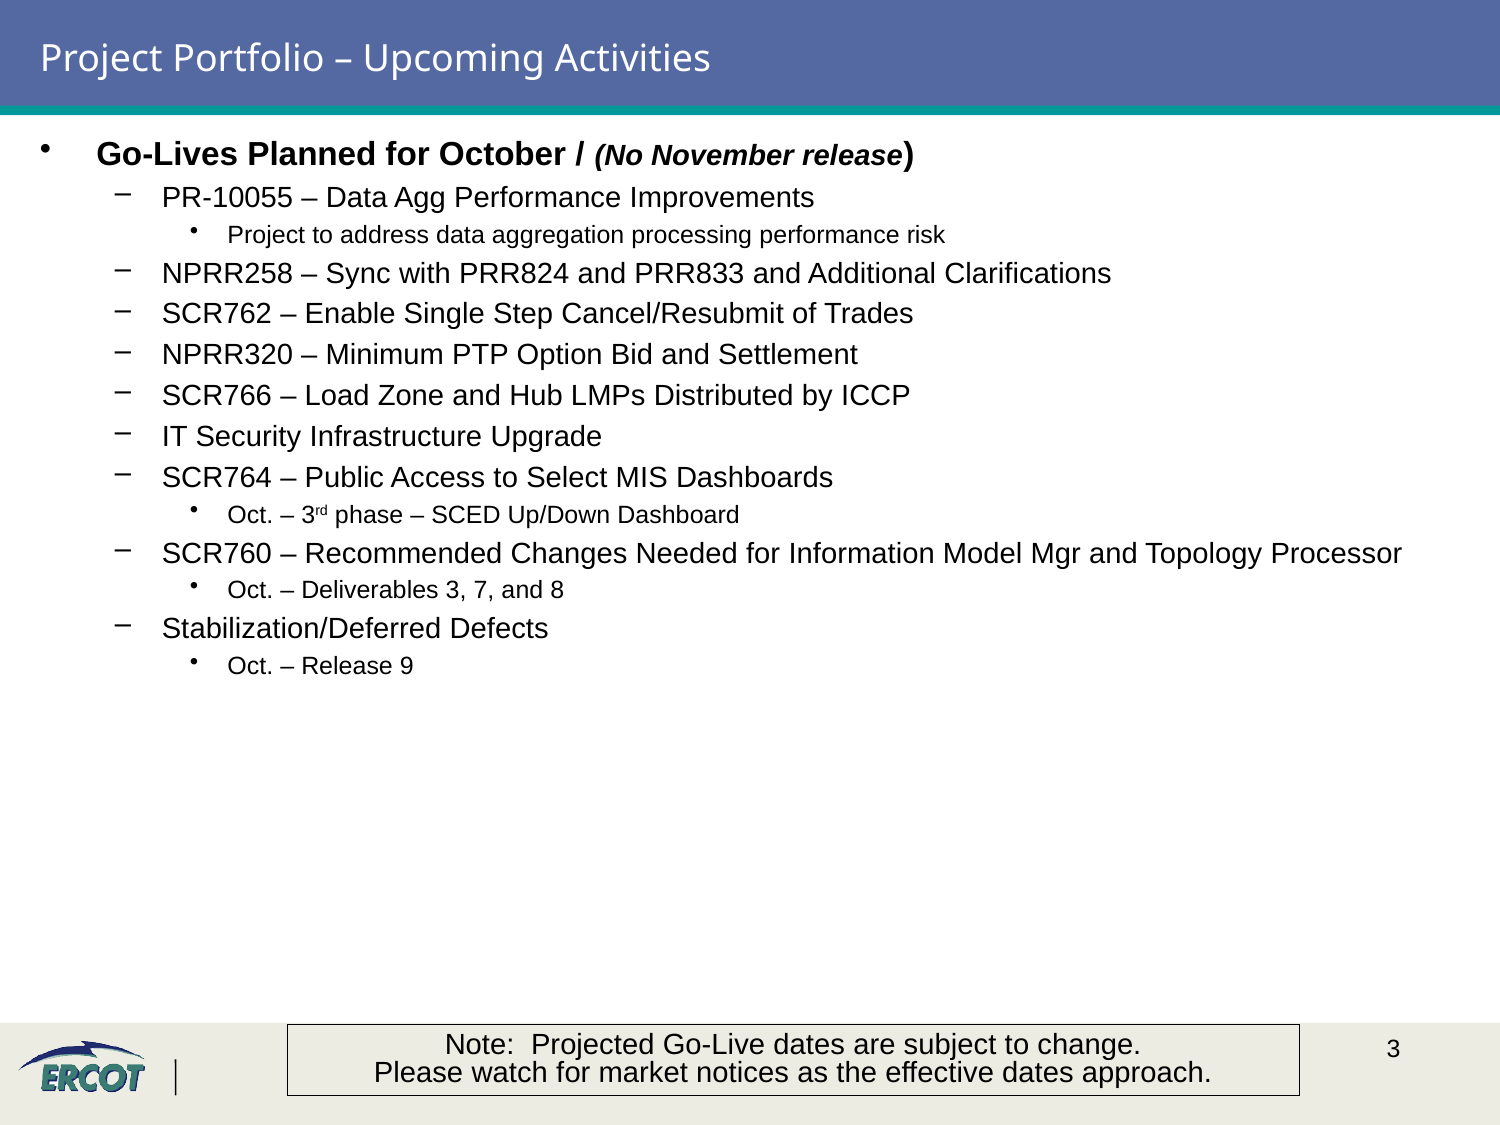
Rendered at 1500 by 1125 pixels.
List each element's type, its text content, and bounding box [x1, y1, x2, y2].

title Project Portfolio – Upcoming Activities [24, 0, 1151, 113]
text_box Note: Projected Go-Live dates are subject to change. Please watch for market notices as the effective dates approach. [287, 1024, 1300, 1096]
picture [10, 1031, 151, 1111]
list Go-Lives Planned for October / (No November release) PR-10055 – Data Agg Performance Improvements Project to address data aggregation processing performance risk NPRR258 – Sync with PRR824 and PRR833 and Additional Clarifications SCR762 – Enable Single Step Cancel/Resubmit of Trades NPRR320 – Minimum PTP Option Bid and Settlement SCR766 – Load Zone and Hub LMPs Distributed by ICCP IT Security Infrastructure Upgrade SCR764 – Public Access to Select MIS Dashboards Oct. – 3rd phase – SCED Up/Down Dashboard SCR760 – Recommended Changes Needed for Information Model Mgr and Topology Processor Oct. – Deliverables 3, 7, and 8 Stabilization/Deferred Defects Oct. – Release 9 [24, 124, 1476, 1013]
